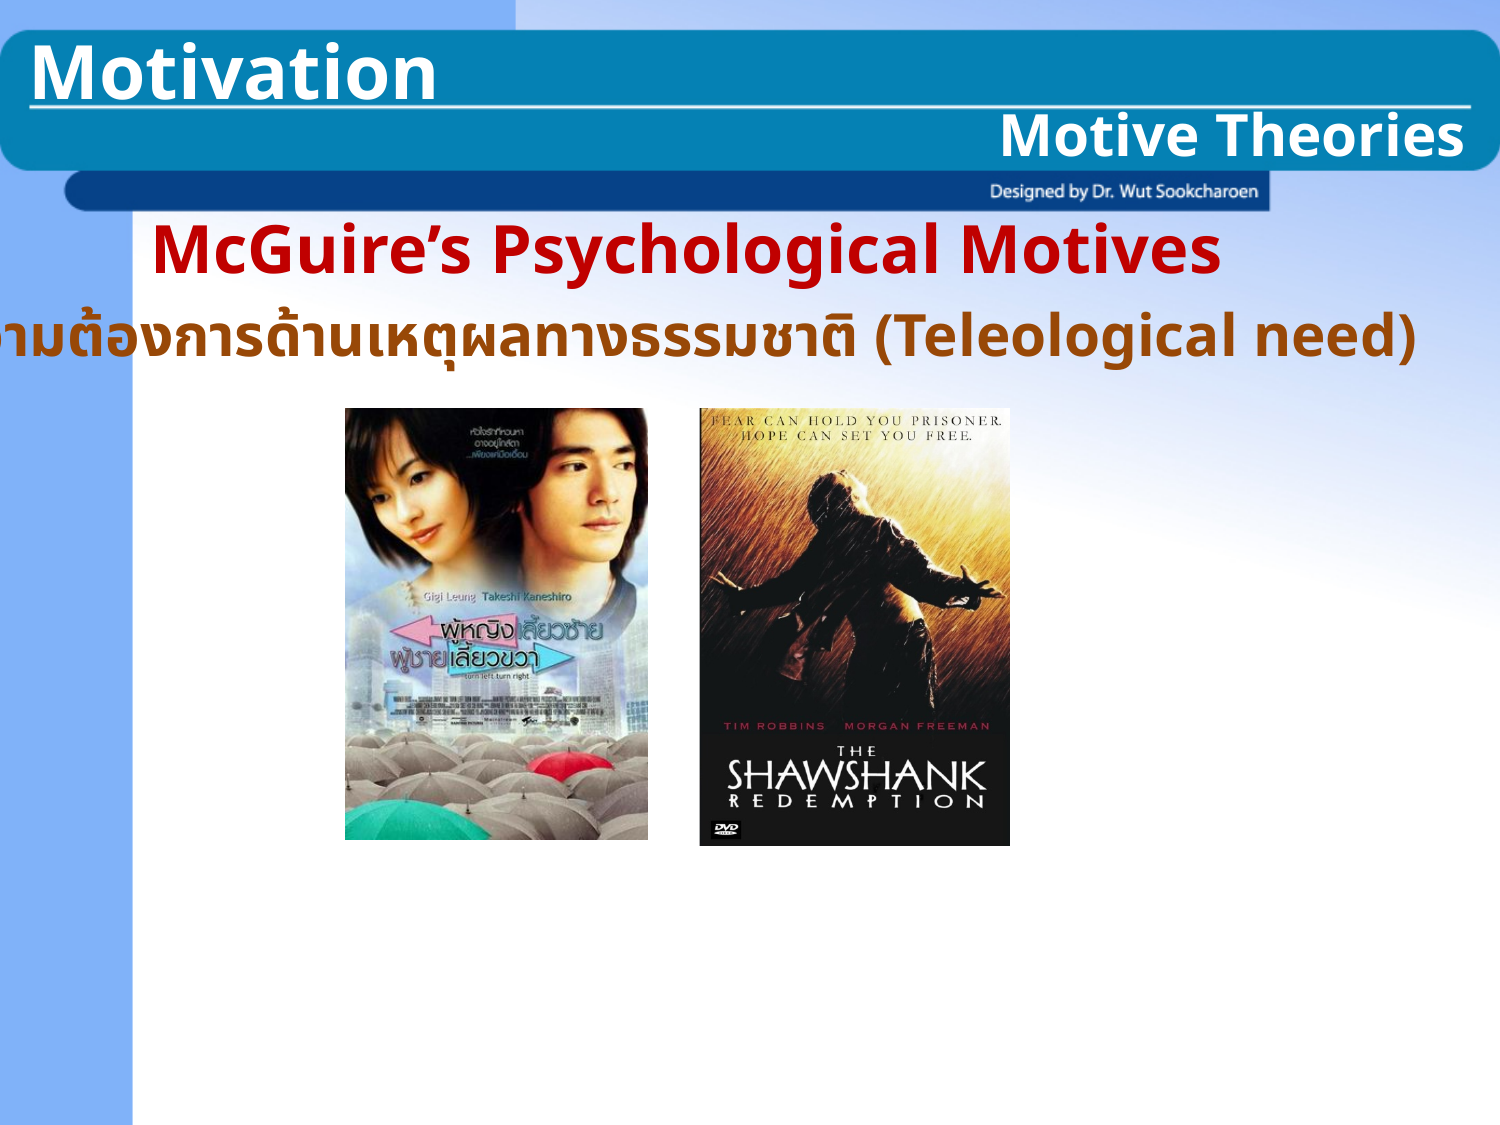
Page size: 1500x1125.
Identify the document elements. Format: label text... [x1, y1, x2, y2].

text_box Motive Theories [37, 108, 1481, 172]
text_box 7. ความต้องการด้านเหตุผลทางธรรมชาติ (Teleological need) [0, 290, 1447, 376]
text_box McGuire’s Psychological Motives [135, 227, 1353, 290]
picture [0, 146, 1500, 1125]
text_box Motivation [13, 32, 1475, 107]
picture [0, 0, 1500, 54]
